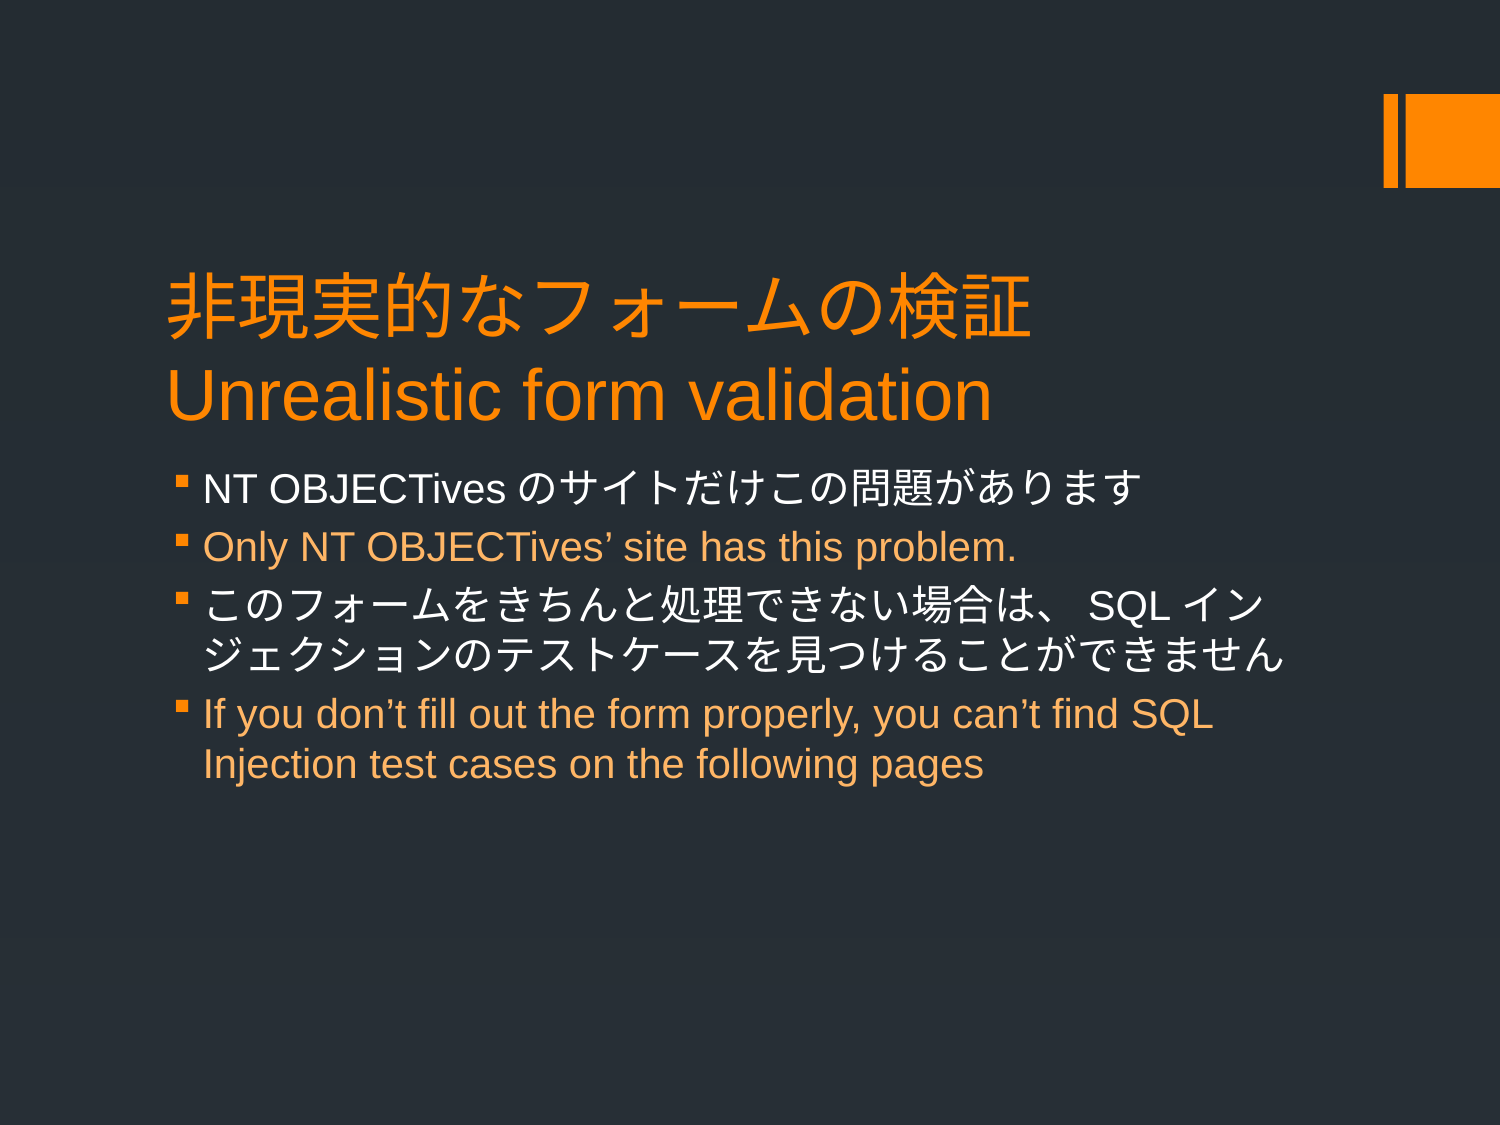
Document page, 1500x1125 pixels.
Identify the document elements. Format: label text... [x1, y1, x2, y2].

title 非現実的なフォームの検証 Unrealistic form validation [150, 253, 1350, 443]
list NT OBJECTivesのサイトだけこの問題があります Only NT OBJECTives’ site has this problem. このフォームをきちんと処理できない場合は、SQLインジェクションのテストケースを見つけることができません If you don’t fill out the form properly, you can’t find SQL Injection test cases on the following pages [150, 454, 1350, 1035]
